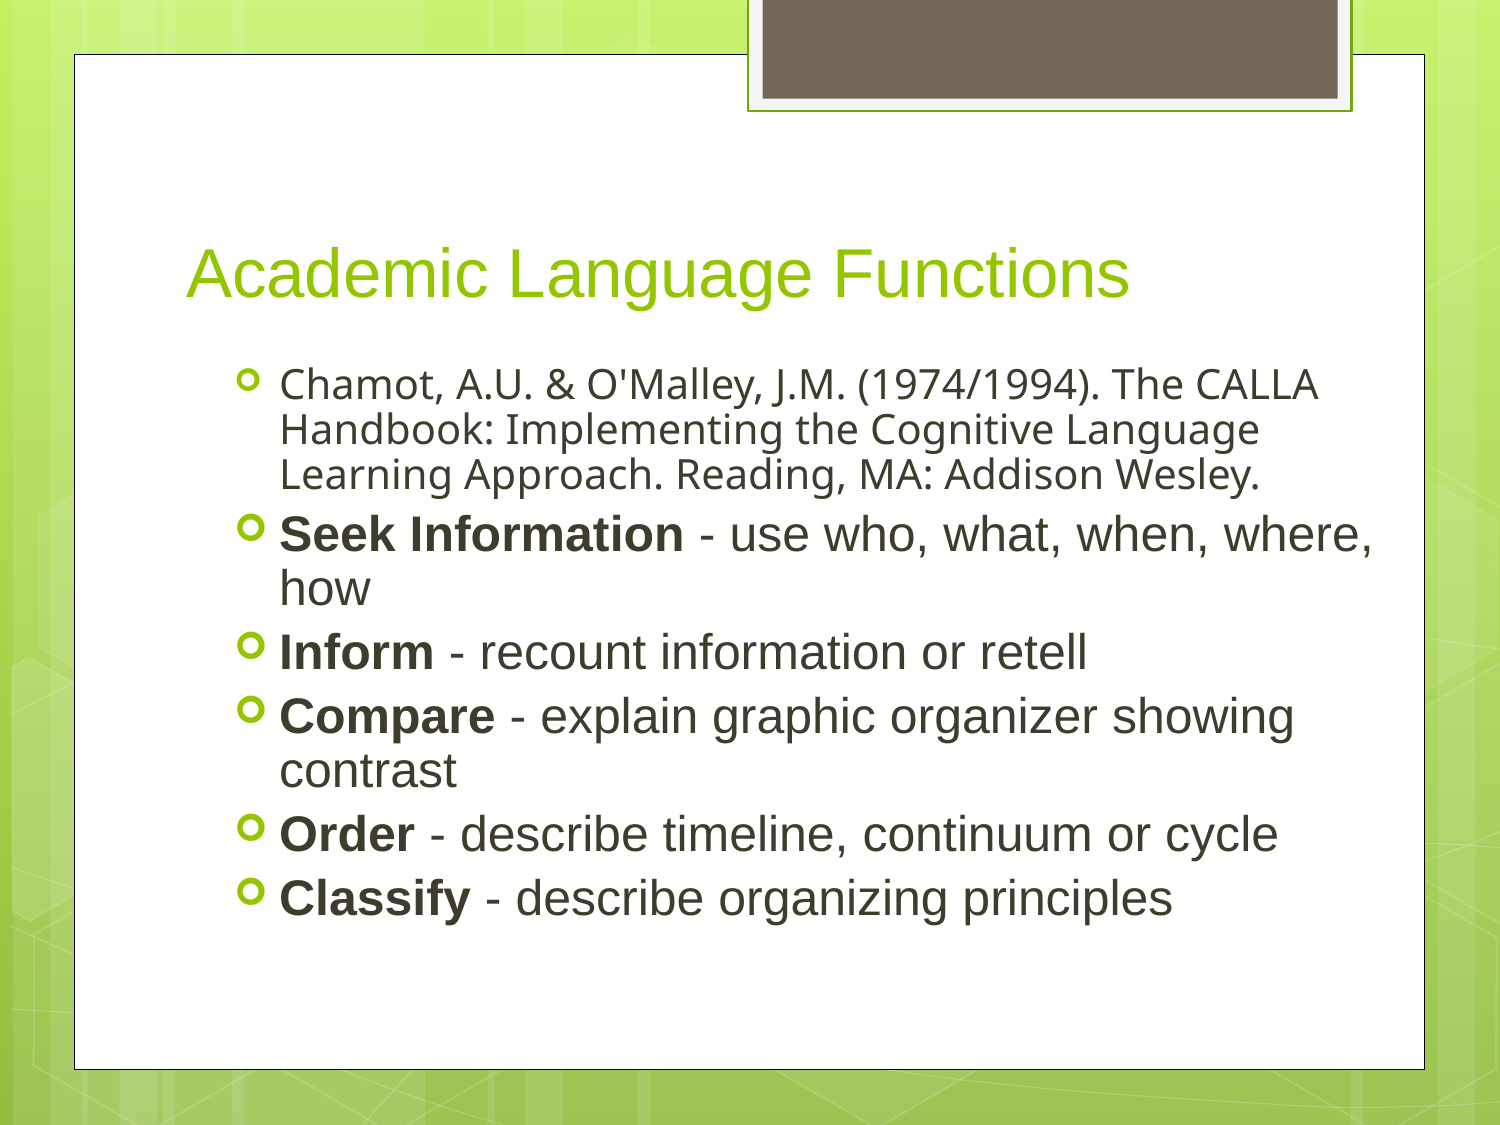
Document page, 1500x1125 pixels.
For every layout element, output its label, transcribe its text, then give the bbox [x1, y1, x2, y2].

list Chamot, A.U. & O'Malley, J.M. (1974/1994). The CALLA Handbook: Implementing the Cognitive Language Learning Approach. Reading, MA: Addison Wesley. Seek Information - use who, what, when, where, how Inform - recount information or retell Compare - explain graphic organizer showing contrast Order - describe timeline, continuum or cycle Classify - describe organizing principles [207, 356, 1438, 1022]
title Academic Language Functions [171, 168, 1324, 357]
